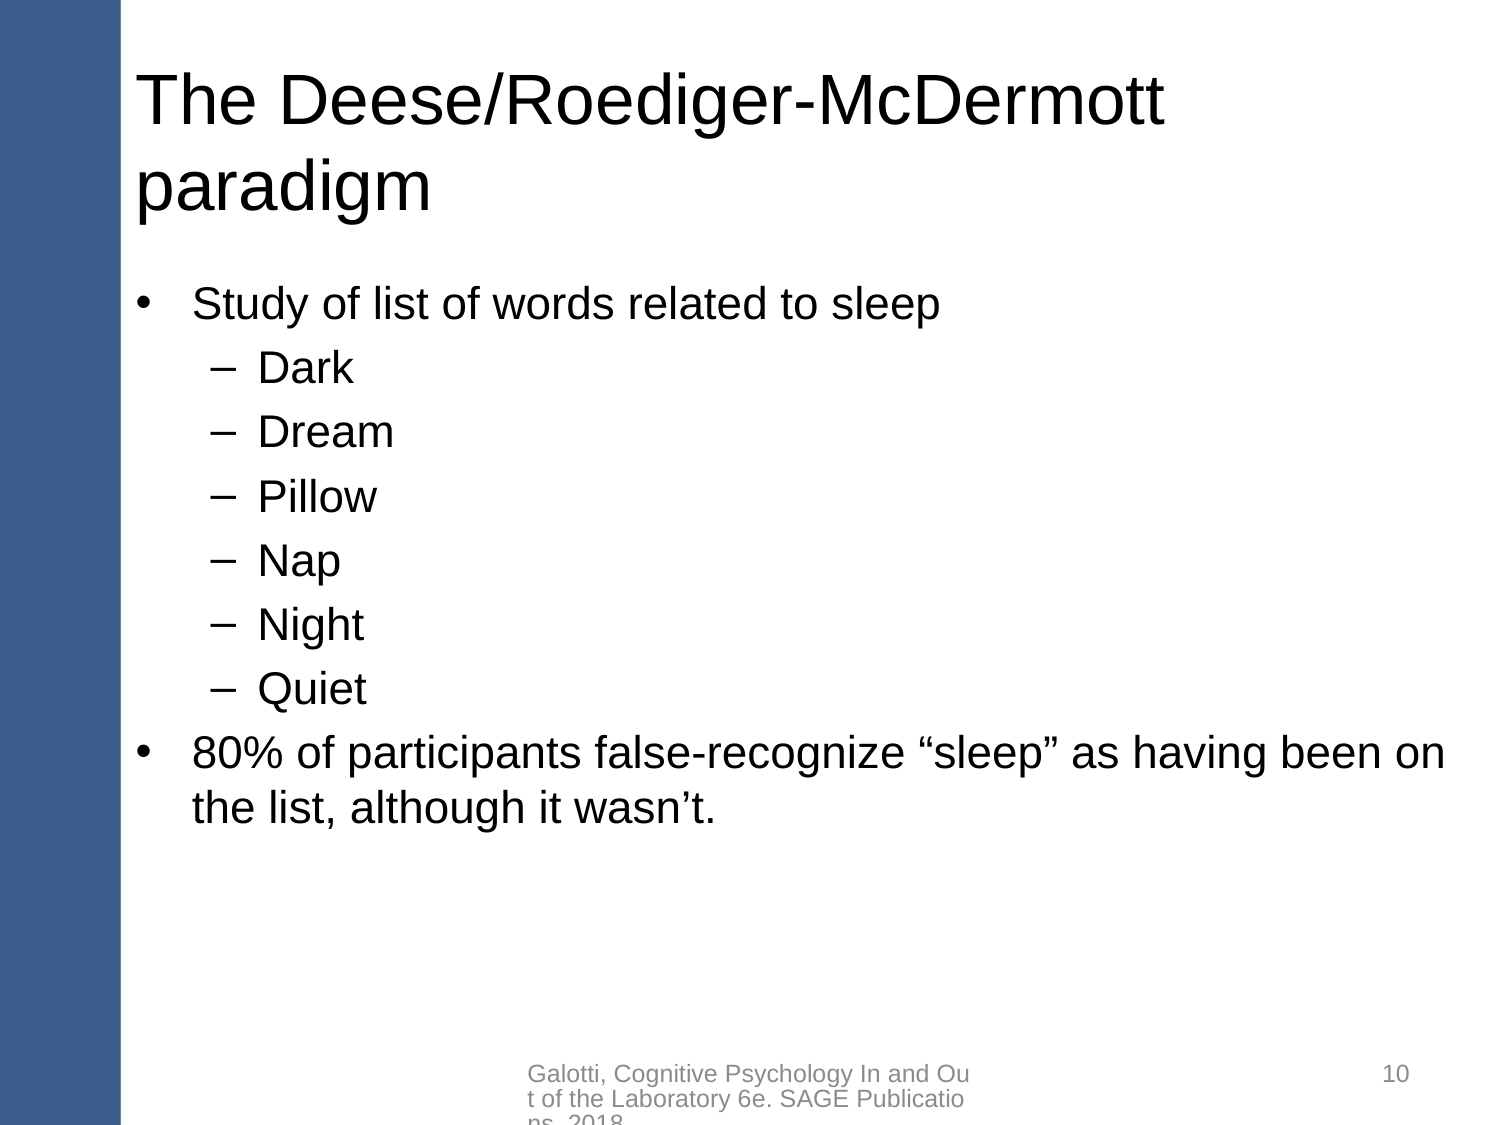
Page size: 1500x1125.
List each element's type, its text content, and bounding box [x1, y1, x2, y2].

title The Deese/Roediger-McDermott paradigm [120, 45, 1471, 233]
picture [0, 0, 1500, 1125]
footer Galotti, Cognitive Psychology In and Out of the Laboratory 6e. SAGE Publications, 2018. [512, 1042, 988, 1103]
slide_number 10 [1074, 1042, 1425, 1103]
list Study of list of words related to sleep Dark Dream Pillow Nap Night Quiet 80% of participants false-recognize “sleep” as having been on the list, although it wasn’t. [120, 266, 1471, 1009]
